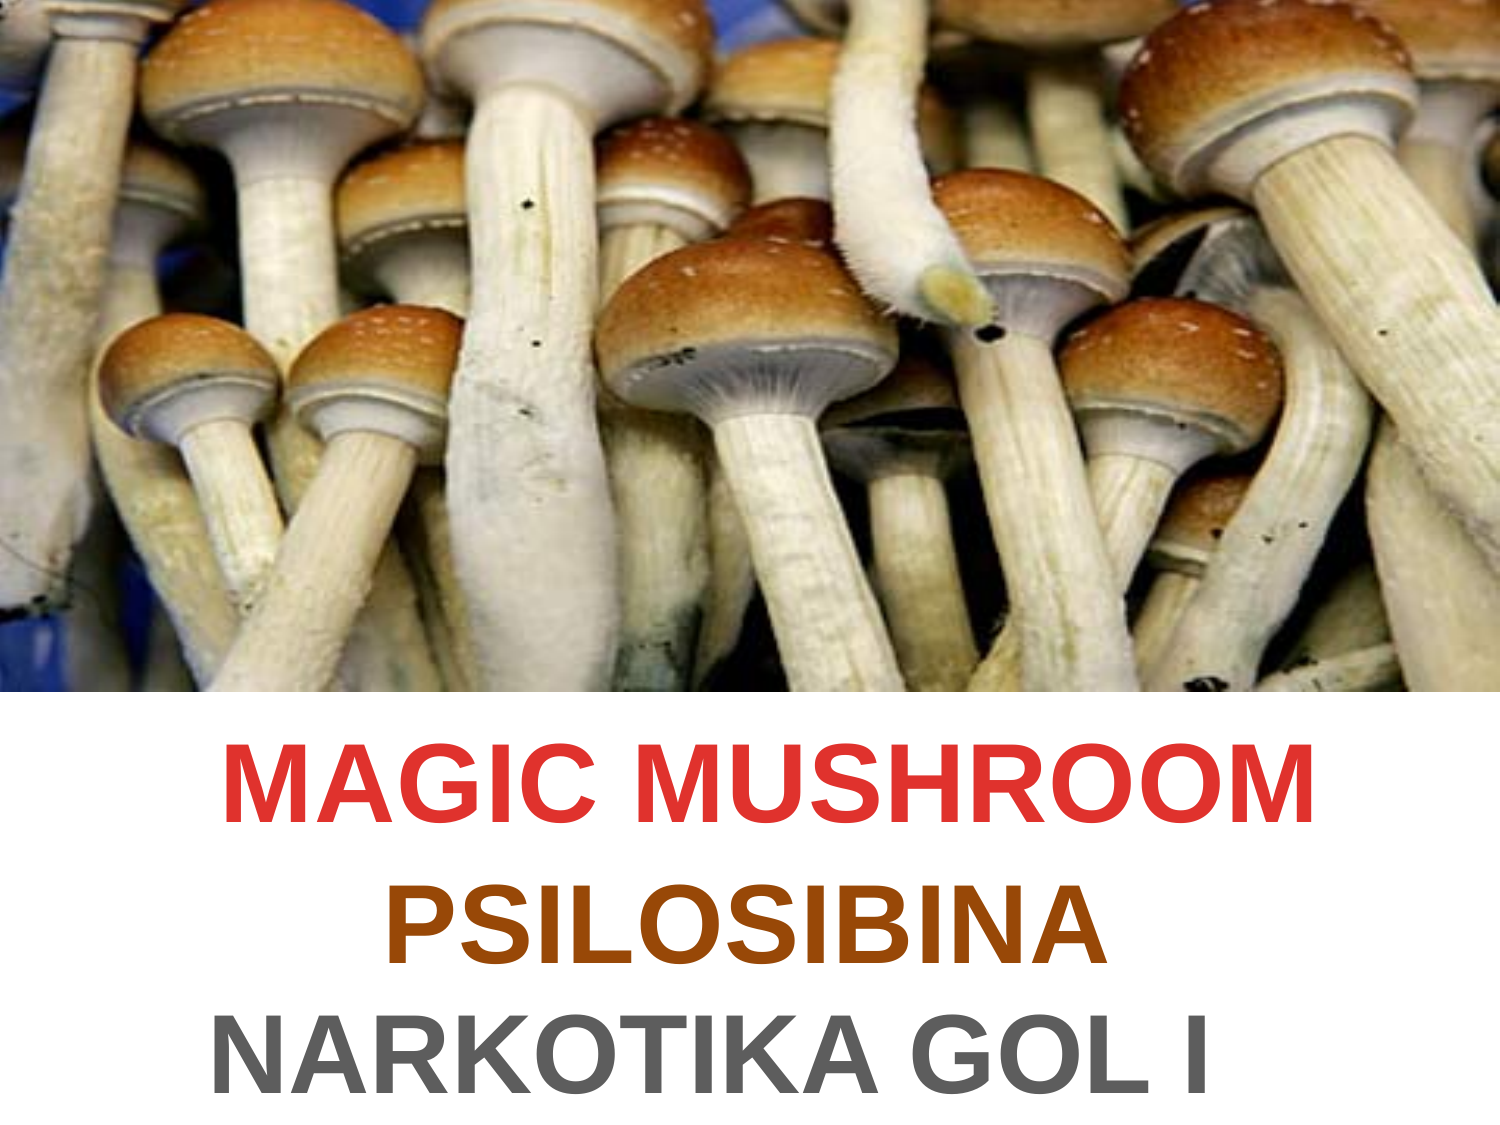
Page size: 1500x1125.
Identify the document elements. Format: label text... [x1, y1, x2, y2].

text_box MAGIC MUSHROOM [205, 703, 1337, 853]
text_box PSILOSIBINA [367, 843, 1127, 994]
text_box NARKOTIKA GOL I [192, 973, 1229, 1124]
picture [0, 0, 1500, 692]
